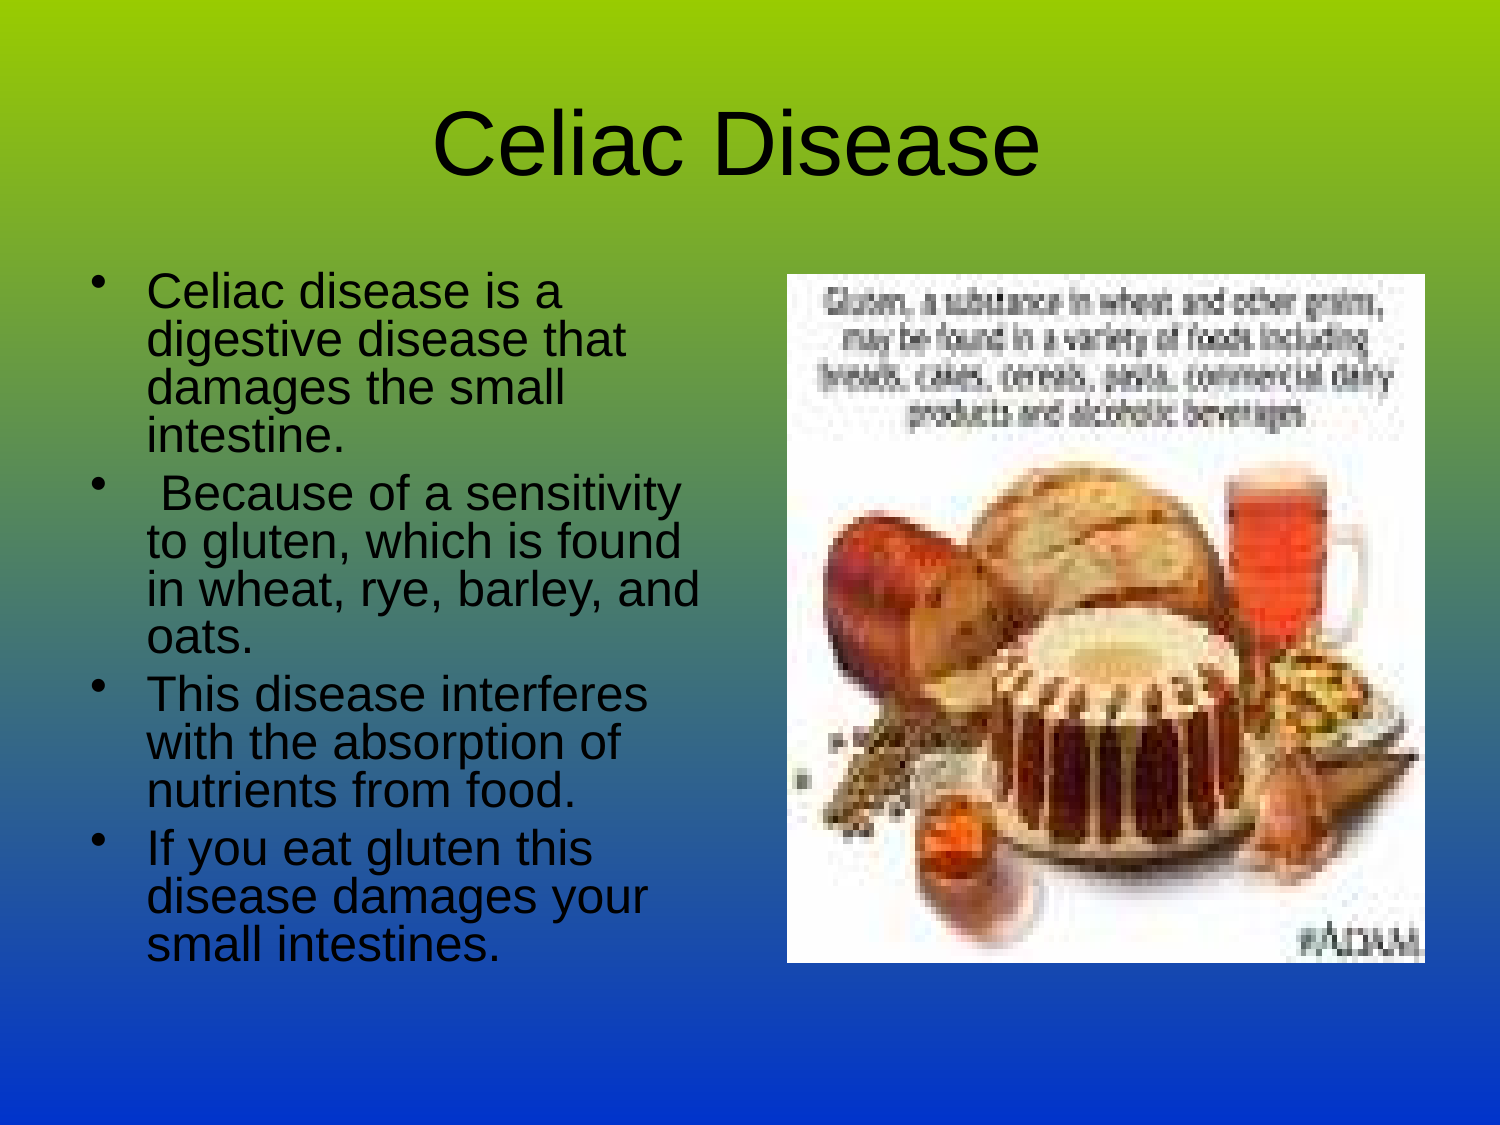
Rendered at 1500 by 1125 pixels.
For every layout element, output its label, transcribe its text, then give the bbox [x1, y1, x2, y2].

picture [787, 274, 1426, 963]
title Celiac Disease [74, 44, 1426, 233]
list Celiac disease is a digestive disease that damages the small intestine. Because of a sensitivity to gluten, which is found in wheat, rye, barley, and oats. This disease interferes with the absorption of nutrients from food. If you eat gluten this disease damages your small intestines. [74, 262, 738, 1006]
